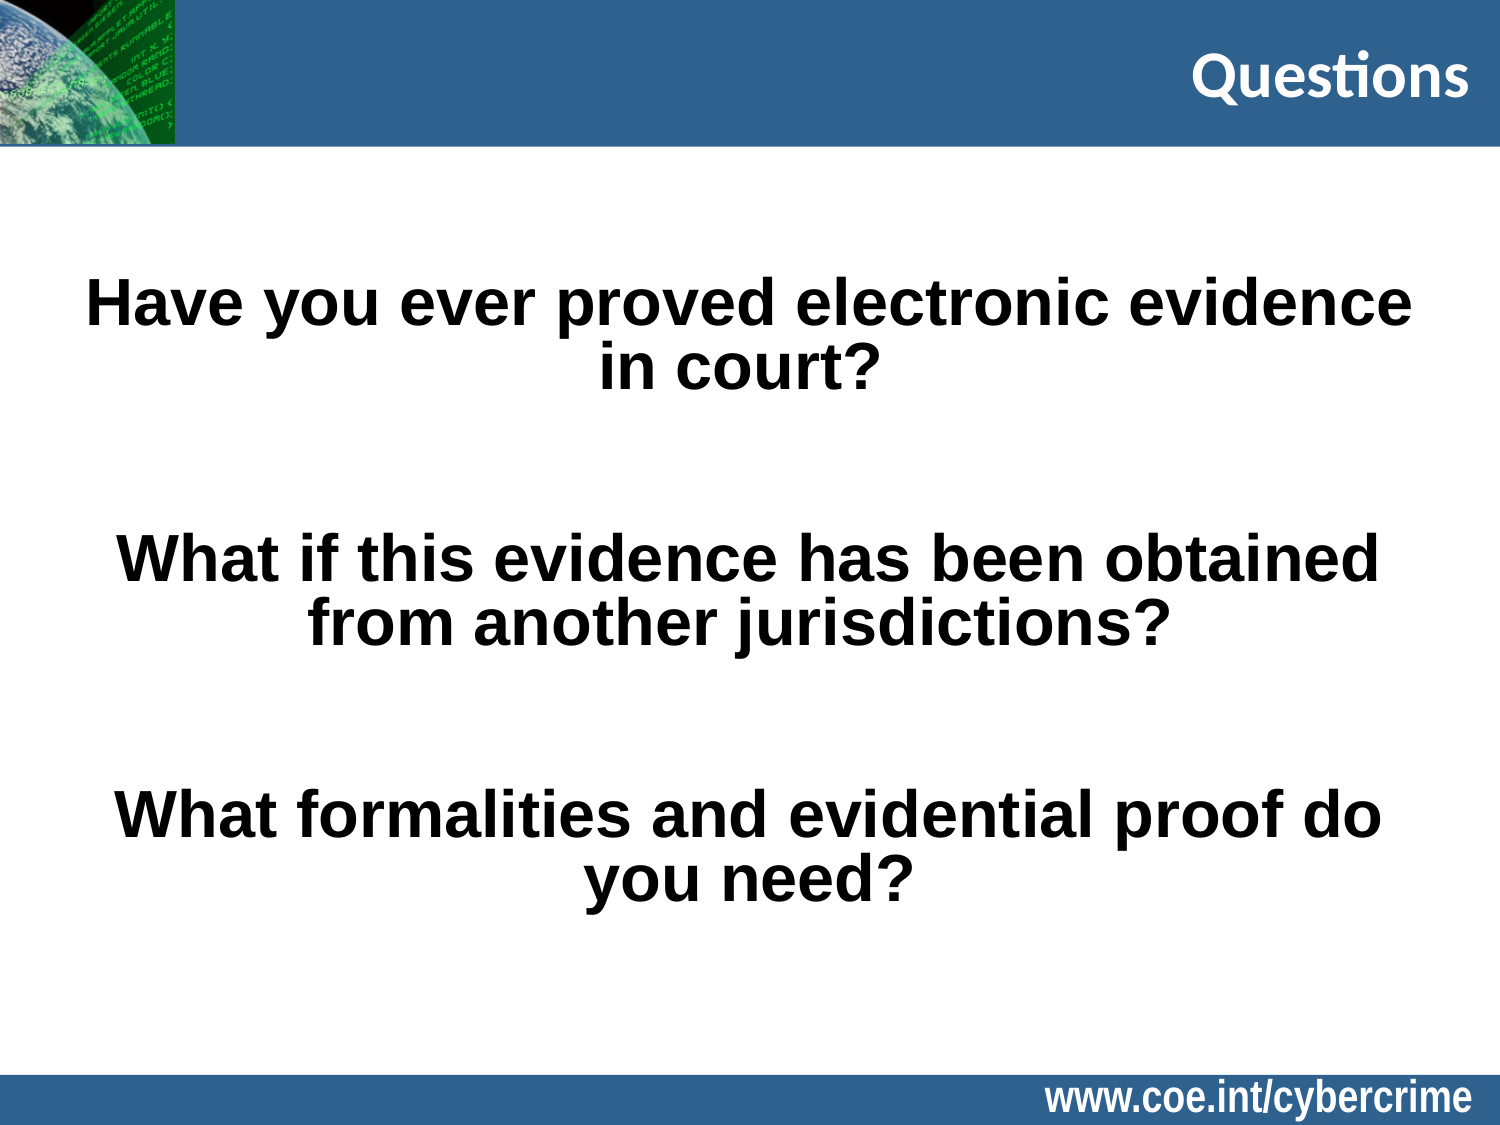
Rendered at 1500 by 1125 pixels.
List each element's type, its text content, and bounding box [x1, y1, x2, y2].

text_box [0, 1073, 1030, 1125]
picture [0, 0, 175, 144]
text_box Have you ever proved electronic evidence in court? What if this evidence has been obtained from another jurisdictions? What formalities and evidential proof do you need? [50, 266, 1450, 922]
text_box www.coe.int/cybercrime [1030, 1059, 1500, 1125]
text_box Questions [177, 0, 1500, 149]
